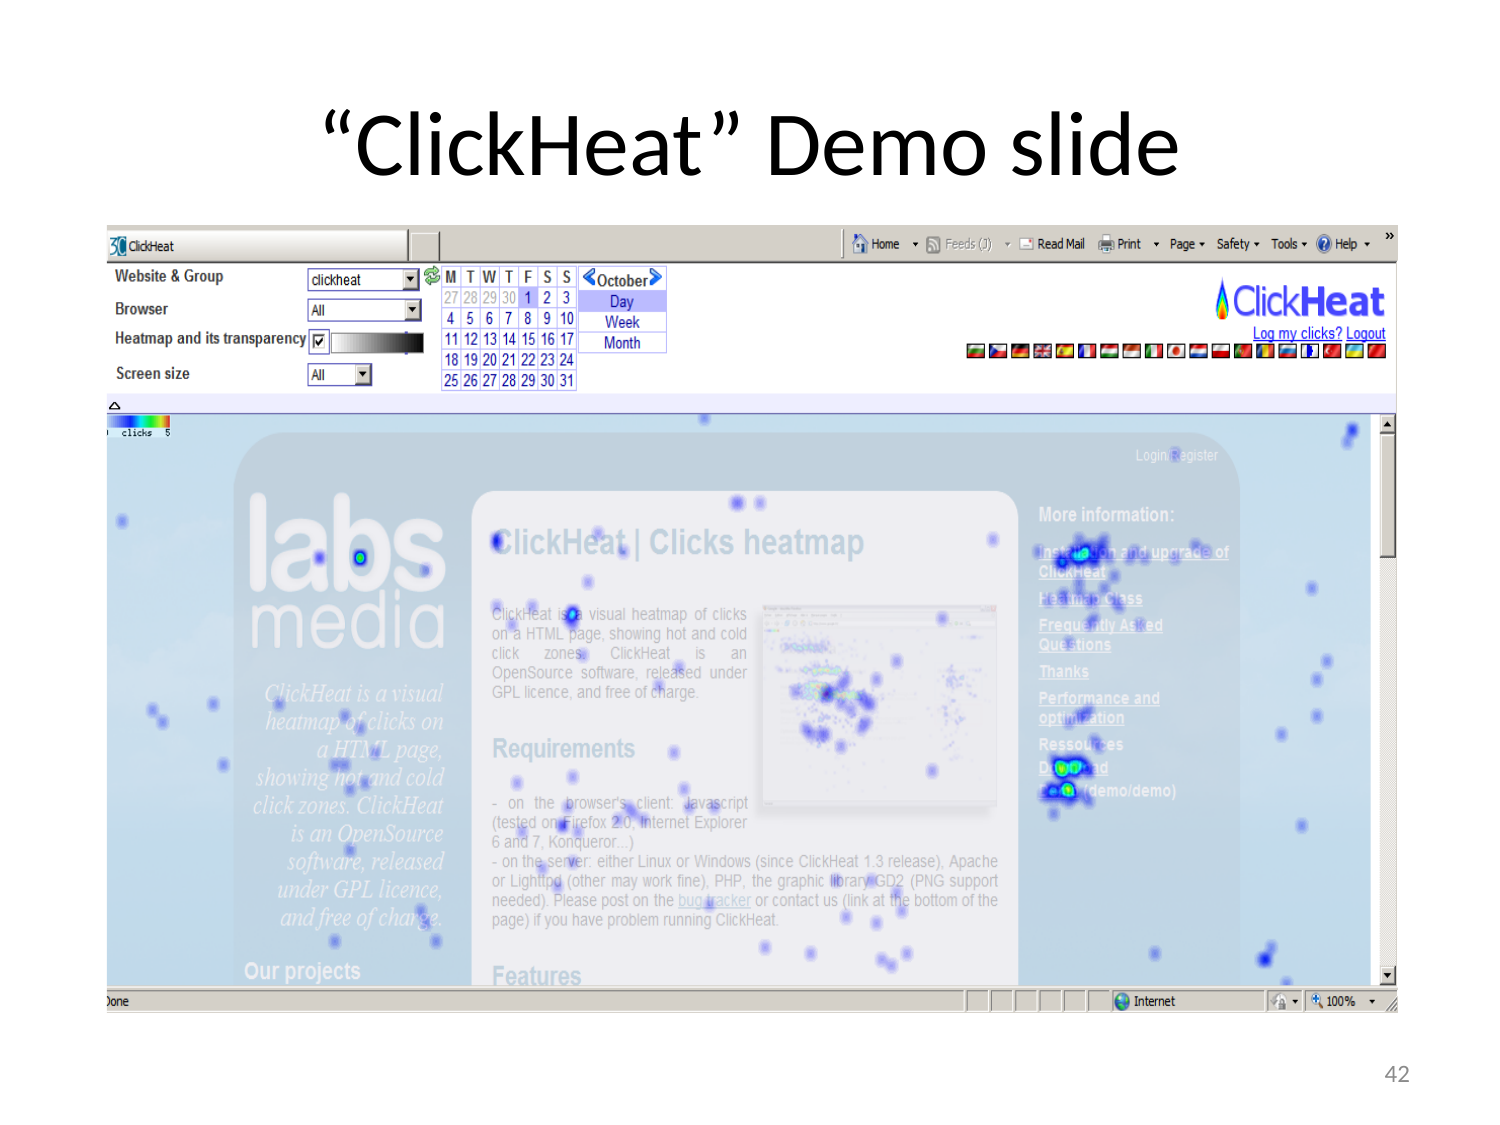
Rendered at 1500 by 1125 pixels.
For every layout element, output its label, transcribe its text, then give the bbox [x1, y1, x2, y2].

slide_number 42 [1074, 1042, 1425, 1103]
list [106, 224, 1403, 1013]
title “ClickHeat” Demo slide [75, 45, 1425, 233]
